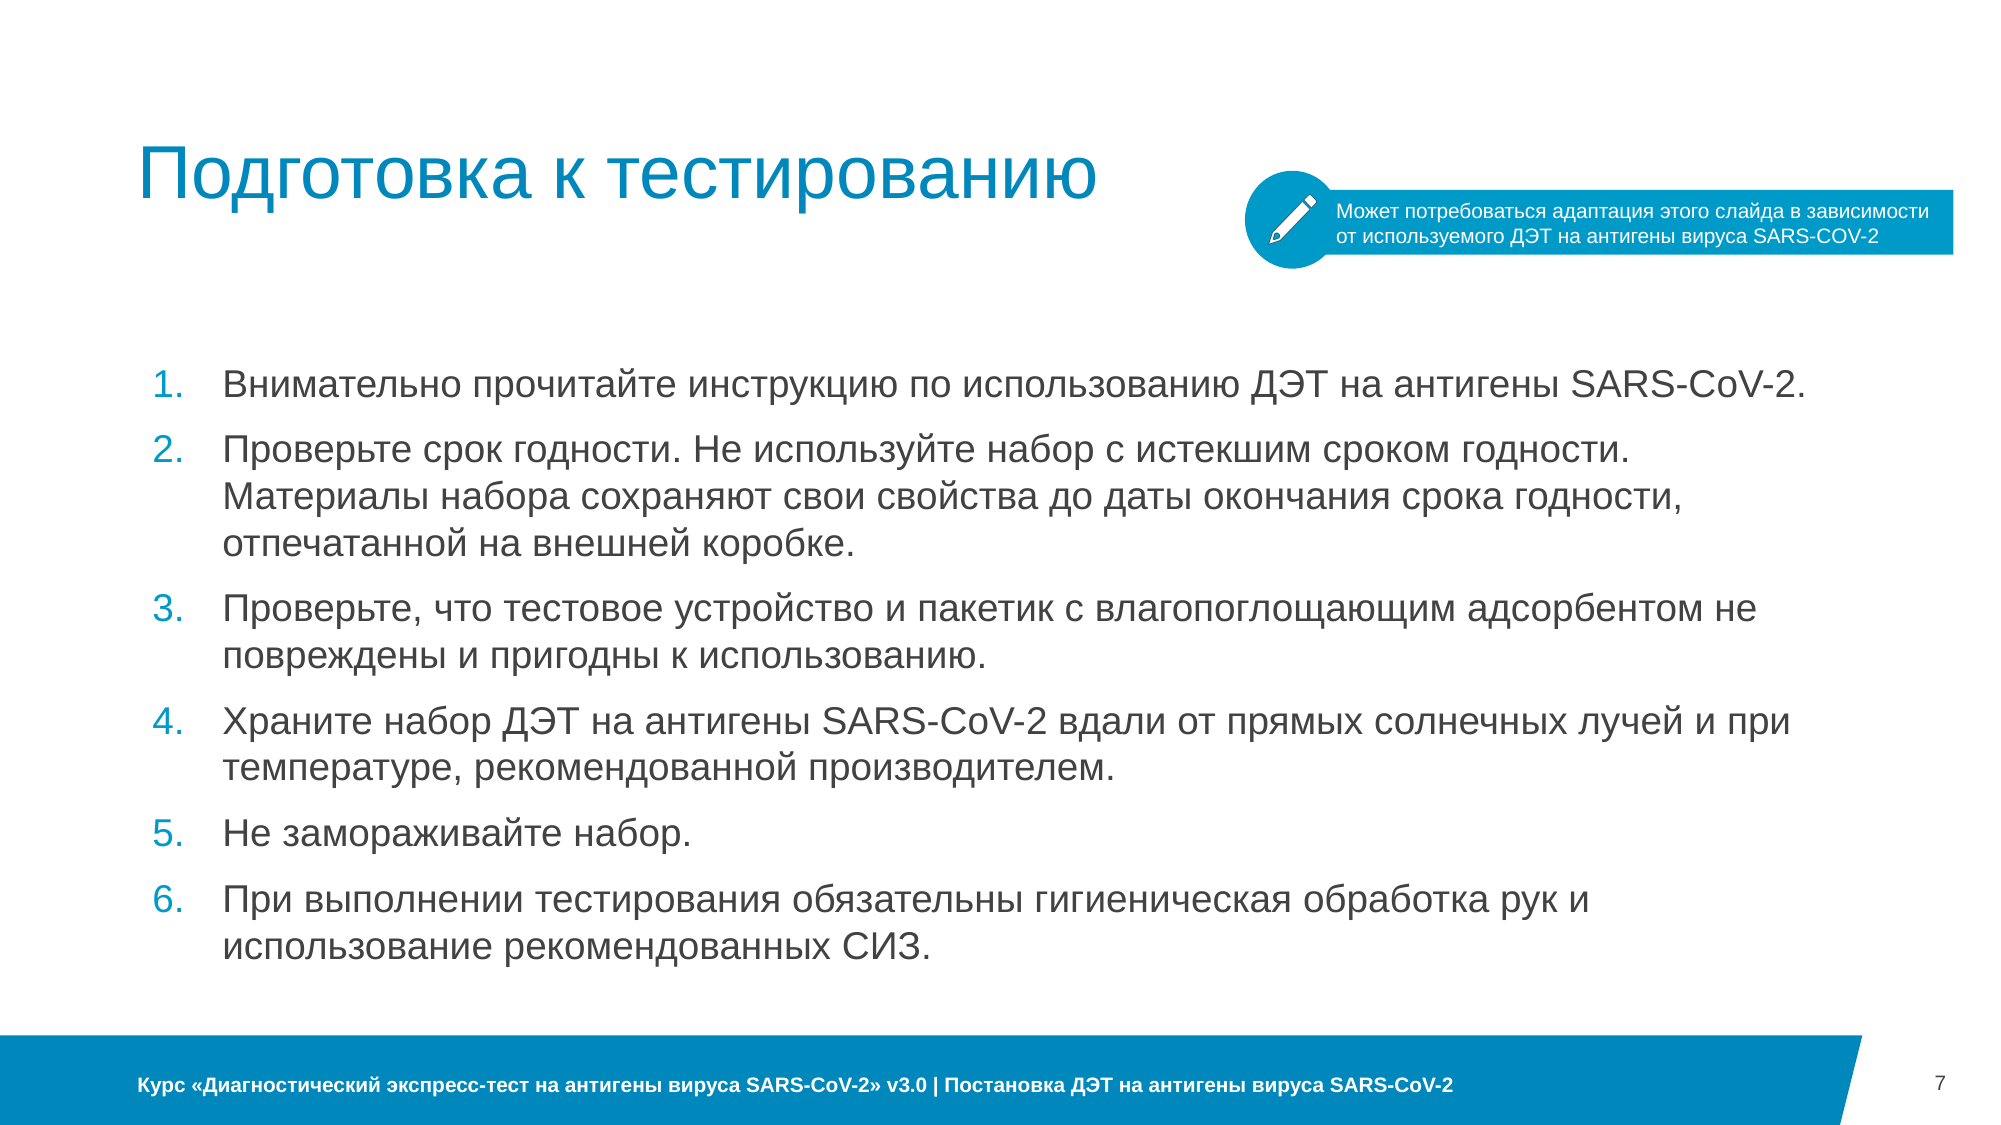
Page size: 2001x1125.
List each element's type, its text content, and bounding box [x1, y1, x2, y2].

list Внимательно прочитайте инструкцию по использованию ДЭТ на антигены SARS-CoV-2. Проверьте срок годности. Не используйте набор с истекшим сроком годности. Материалы набора сохраняют свои свойства до даты окончания срока годности, отпечатанной на внешней коробке. Проверьте, что тестовое устройство и пакетик с влагопоглощающим адсорбентом не повреждены и пригодны к использованию. Храните набор ДЭТ на антигены SARS-CoV-2 вдали от прямых солнечных лучей и при температуре, рекомендованной производителем. Не замораживайте набор. При выполнении тестирования обязательны гигиеническая обработка рук и использование рекомендованных СИЗ. [137, 284, 1863, 1014]
slide_number 7 [1862, 1035, 1947, 1125]
footer Курс «Диагностический экспресс-тест на антигены вируса SARS-CoV-2» v3.0 | Постановка ДЭТ на антигены вируса SARS-CoV-2 [137, 1042, 1845, 1125]
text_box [1244, 170, 1954, 269]
title Подготовка к тестированию [137, 59, 1863, 215]
